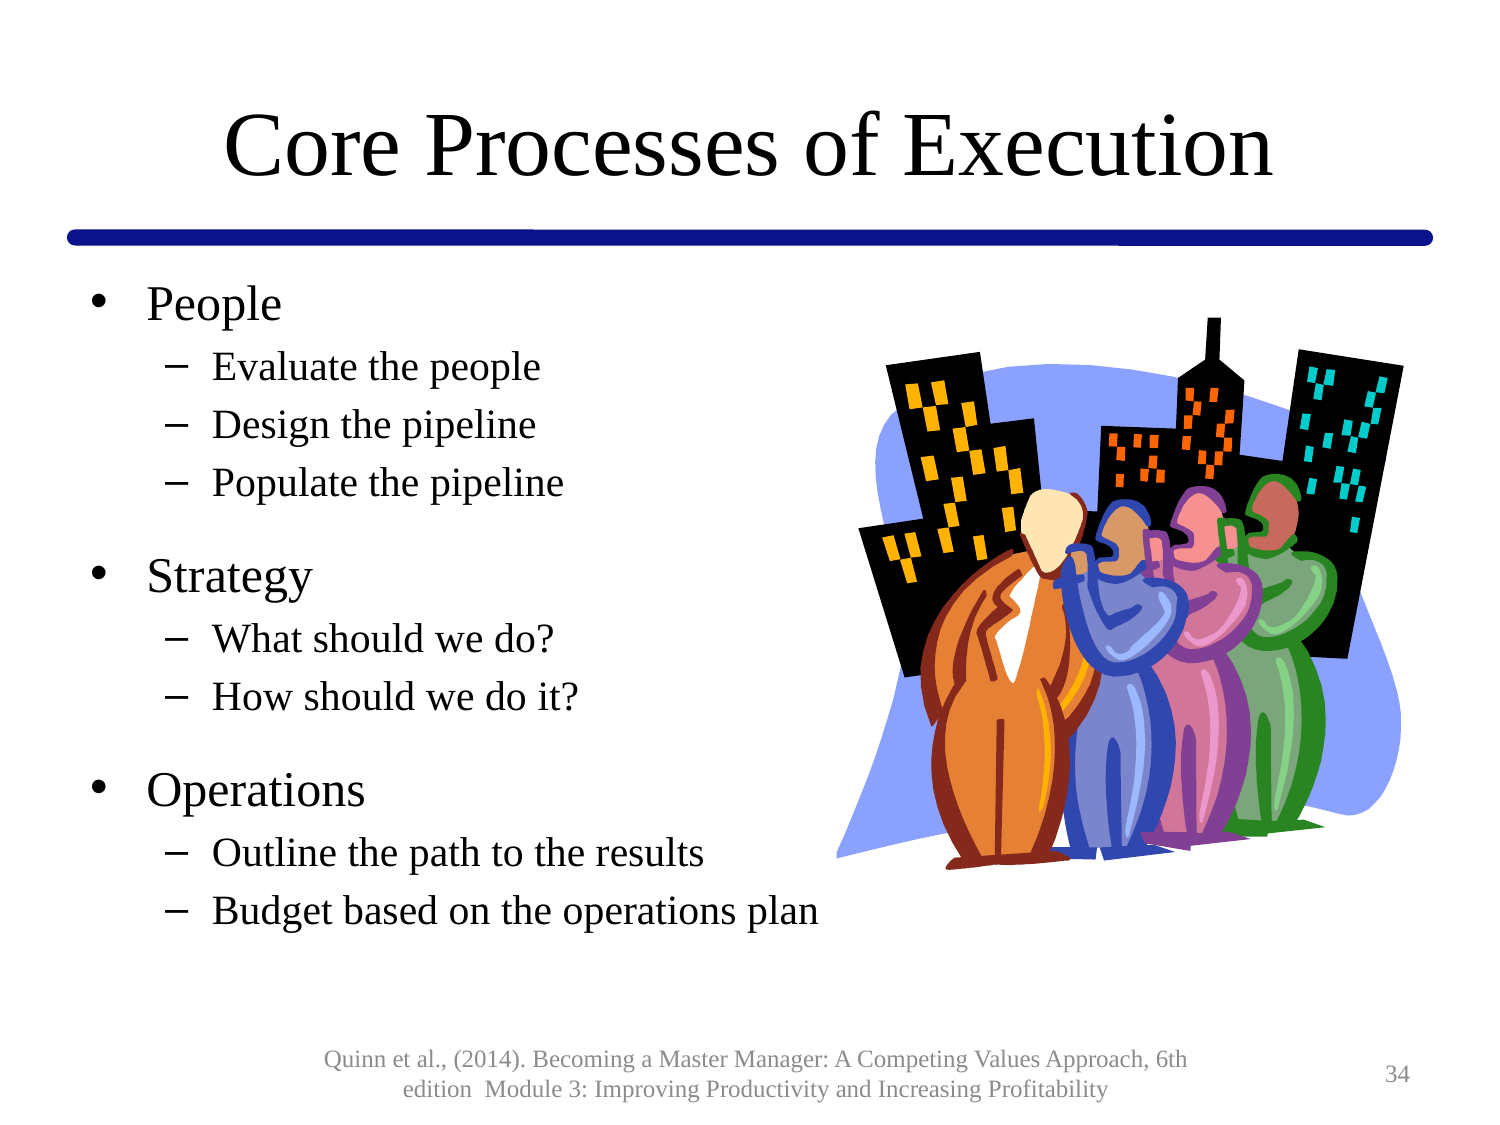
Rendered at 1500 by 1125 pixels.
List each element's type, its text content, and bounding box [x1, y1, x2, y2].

title Core Processes of Execution [75, 45, 1425, 233]
slide_number 34 [1074, 1042, 1425, 1103]
list People Evaluate the people Design the pipeline Populate the pipeline Strategy What should we do? How should we do it? Operations Outline the path to the results Budget based on the operations plan [75, 262, 1400, 1025]
picture [836, 312, 1410, 876]
footer Quinn et al., (2014). Becoming a Master Manager: A Competing Values Approach, 6th edition Module 3: Improving Productivity and Increasing Profitability [287, 1042, 1074, 1103]
